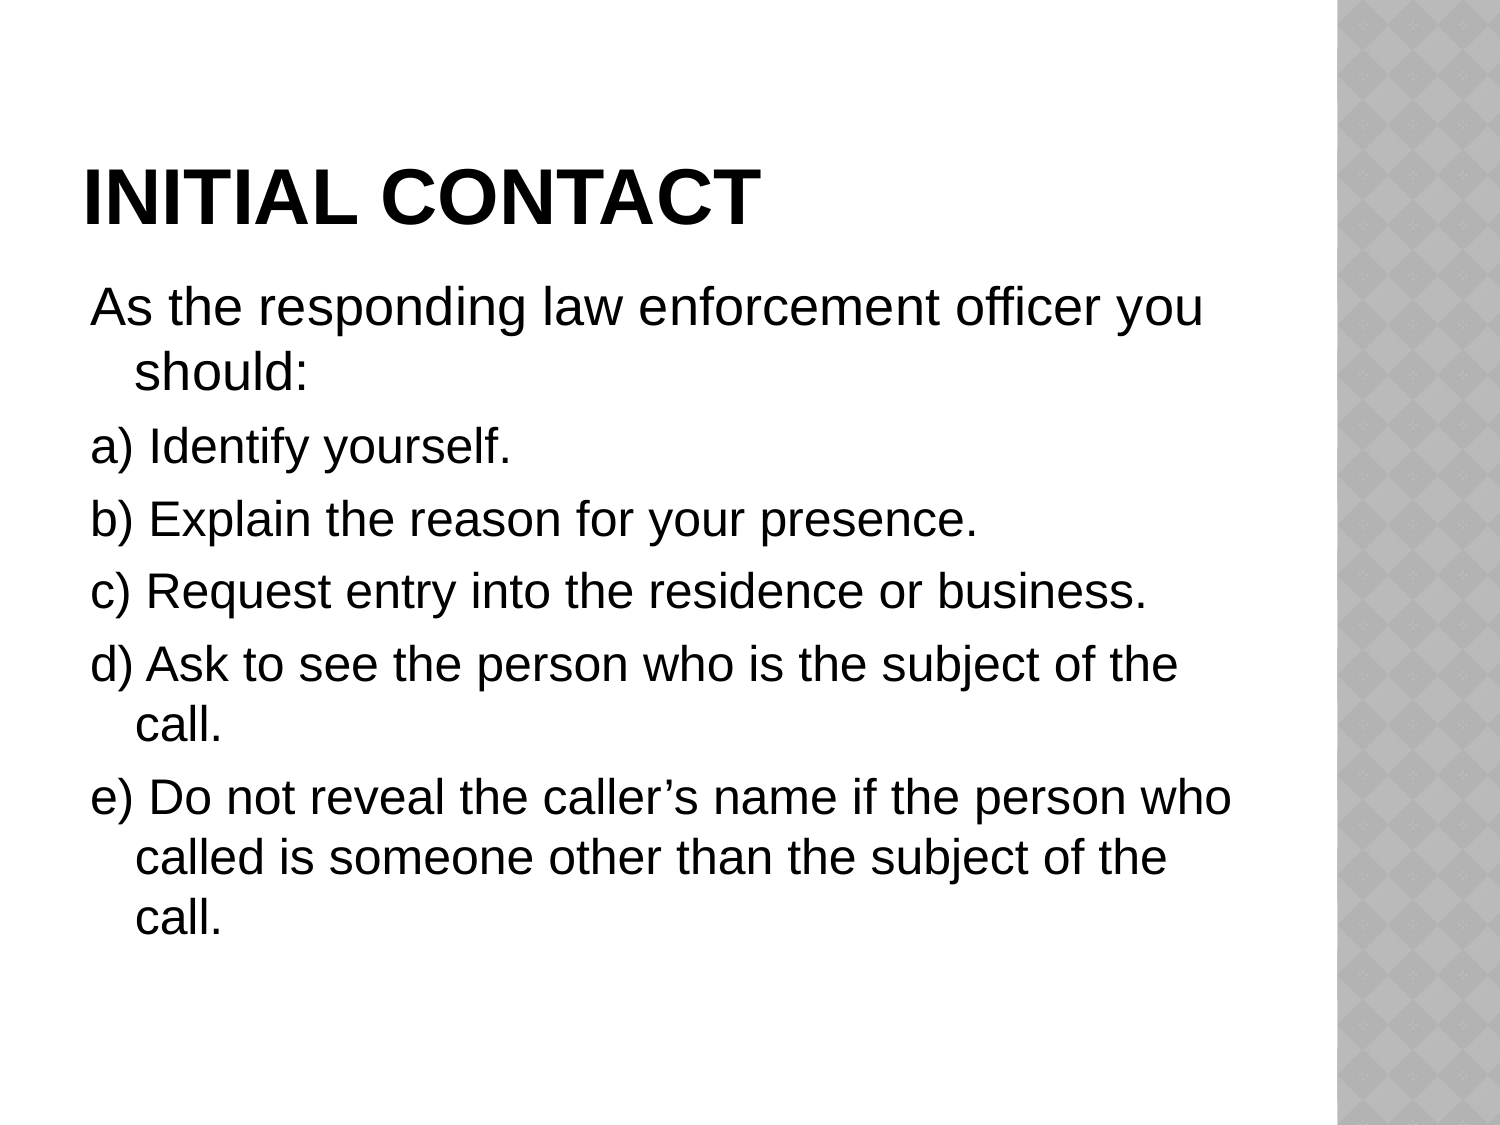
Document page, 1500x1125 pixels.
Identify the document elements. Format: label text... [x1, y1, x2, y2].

title Initial contact [75, 52, 1263, 241]
list As the responding law enforcement officer you should: a) Identify yourself. b) Explain the reason for your presence. c) Request entry into the residence or business. d) Ask to see the person who is the subject of the call. e) Do not reveal the caller’s name if the person who called is someone other than the subject of the call. [75, 264, 1263, 1060]
